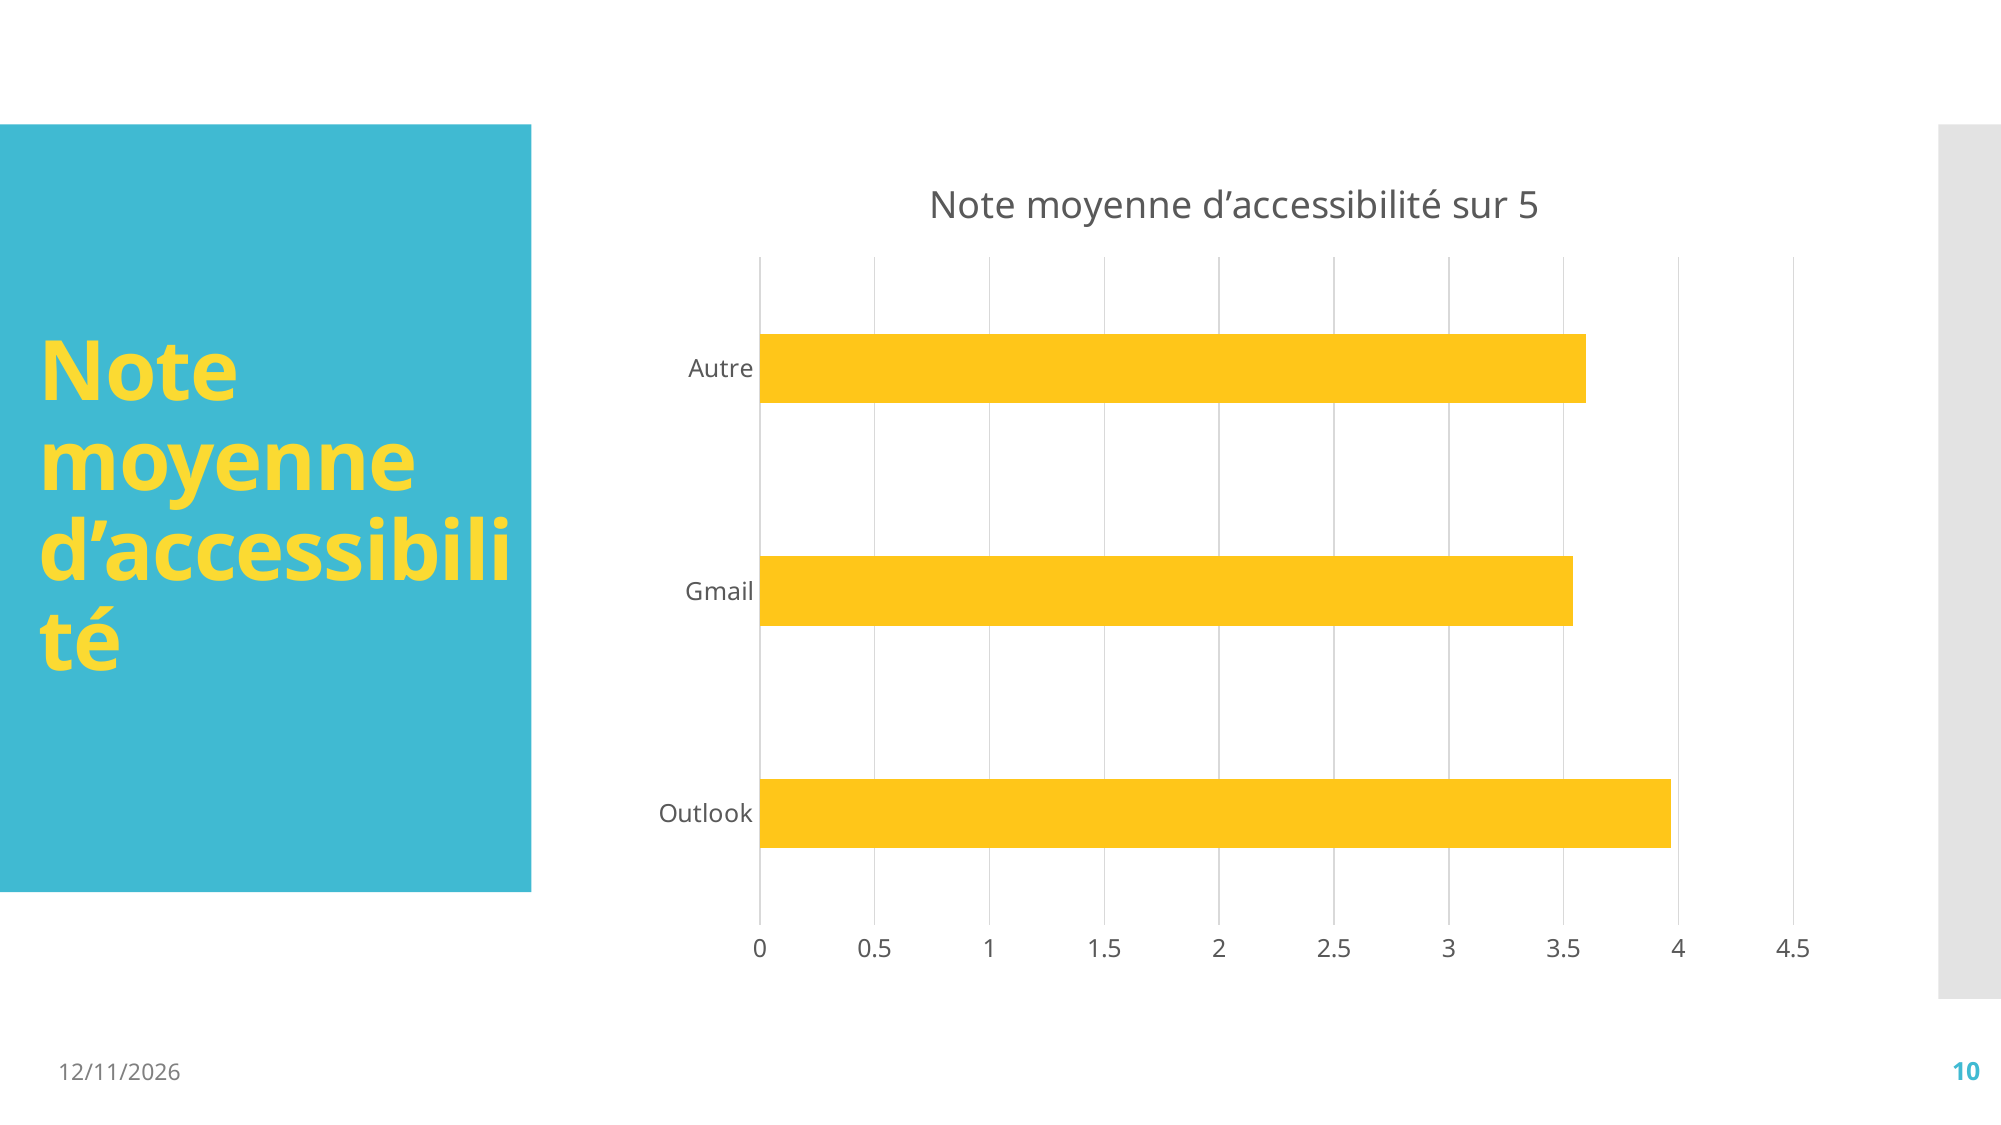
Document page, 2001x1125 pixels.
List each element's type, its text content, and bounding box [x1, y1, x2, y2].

slide_number 10 [1744, 1042, 1996, 1103]
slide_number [43, 1042, 493, 1103]
chart [634, 141, 1835, 982]
title Note moyenne d’accessibilité [23, 130, 546, 886]
